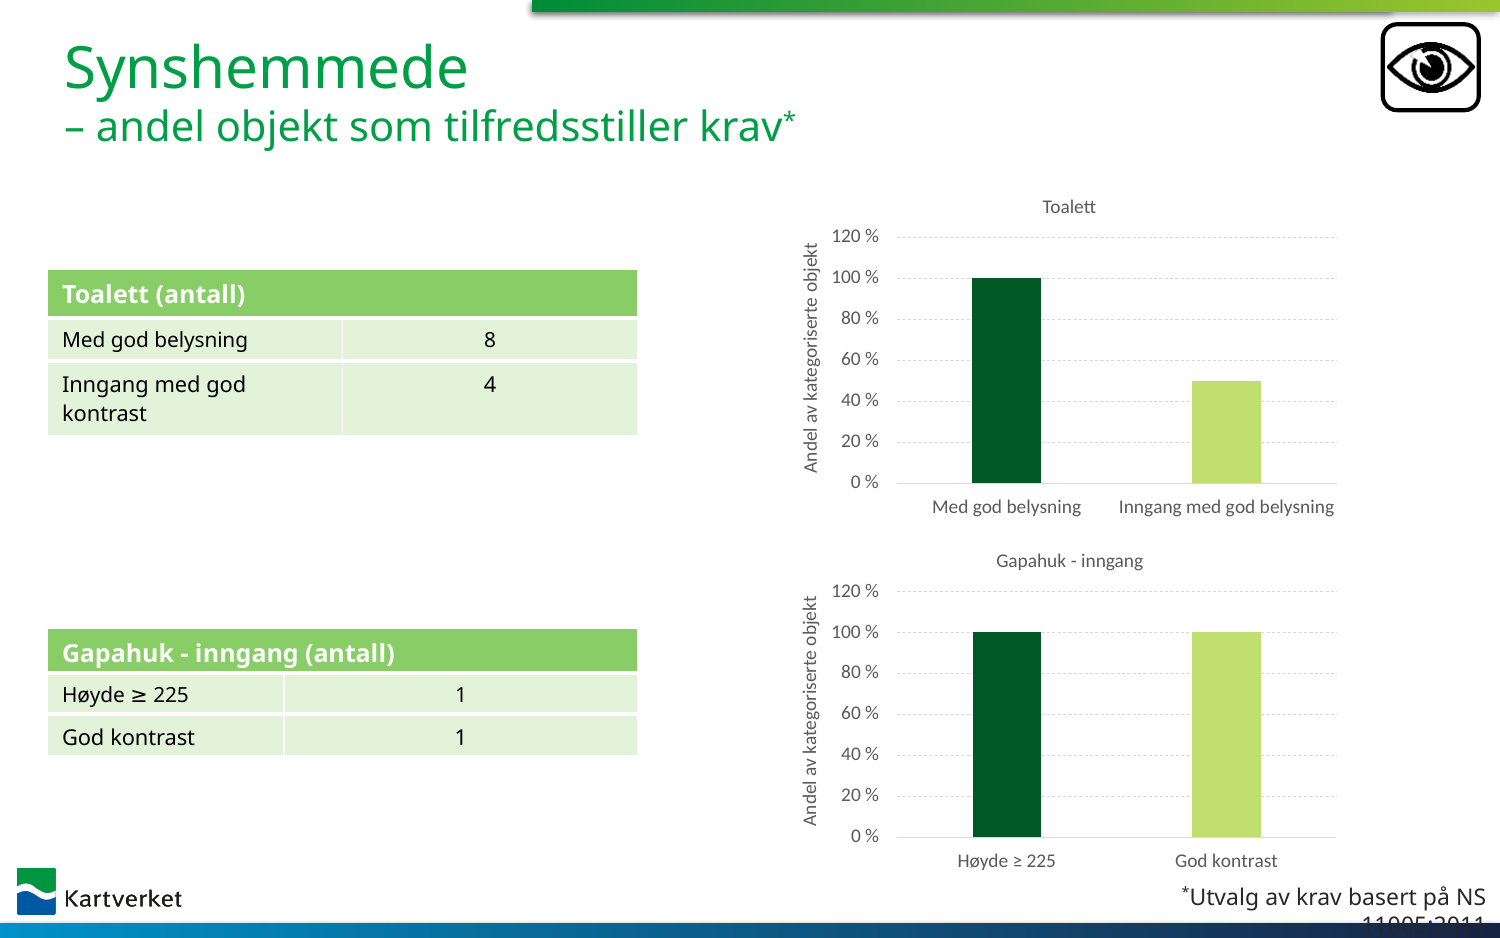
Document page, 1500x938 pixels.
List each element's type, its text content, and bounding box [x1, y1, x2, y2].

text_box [1382, 24, 1480, 111]
table_header Gapahuk - inngang (antall) [48, 629, 637, 671]
table_cell Høyde ≥ 225 [48, 675, 283, 712]
table_cell 4 [343, 363, 637, 435]
picture [791, 187, 1348, 526]
table_cell Inngang med god kontrast [48, 363, 342, 435]
picture [791, 541, 1348, 880]
table_cell 1 [285, 716, 637, 755]
text_box Synshemmede – andel objekt som tilfredsstiller krav* [49, 24, 1431, 158]
table_cell God kontrast [48, 716, 283, 755]
table_cell 1 [285, 675, 637, 712]
text_box *Utvalg av krav basert på NS 11005:2011 [1068, 873, 1500, 938]
table_cell 8 [343, 320, 637, 359]
table_header Toalett (antall) [48, 270, 637, 316]
table_cell Med god belysning [48, 320, 342, 359]
